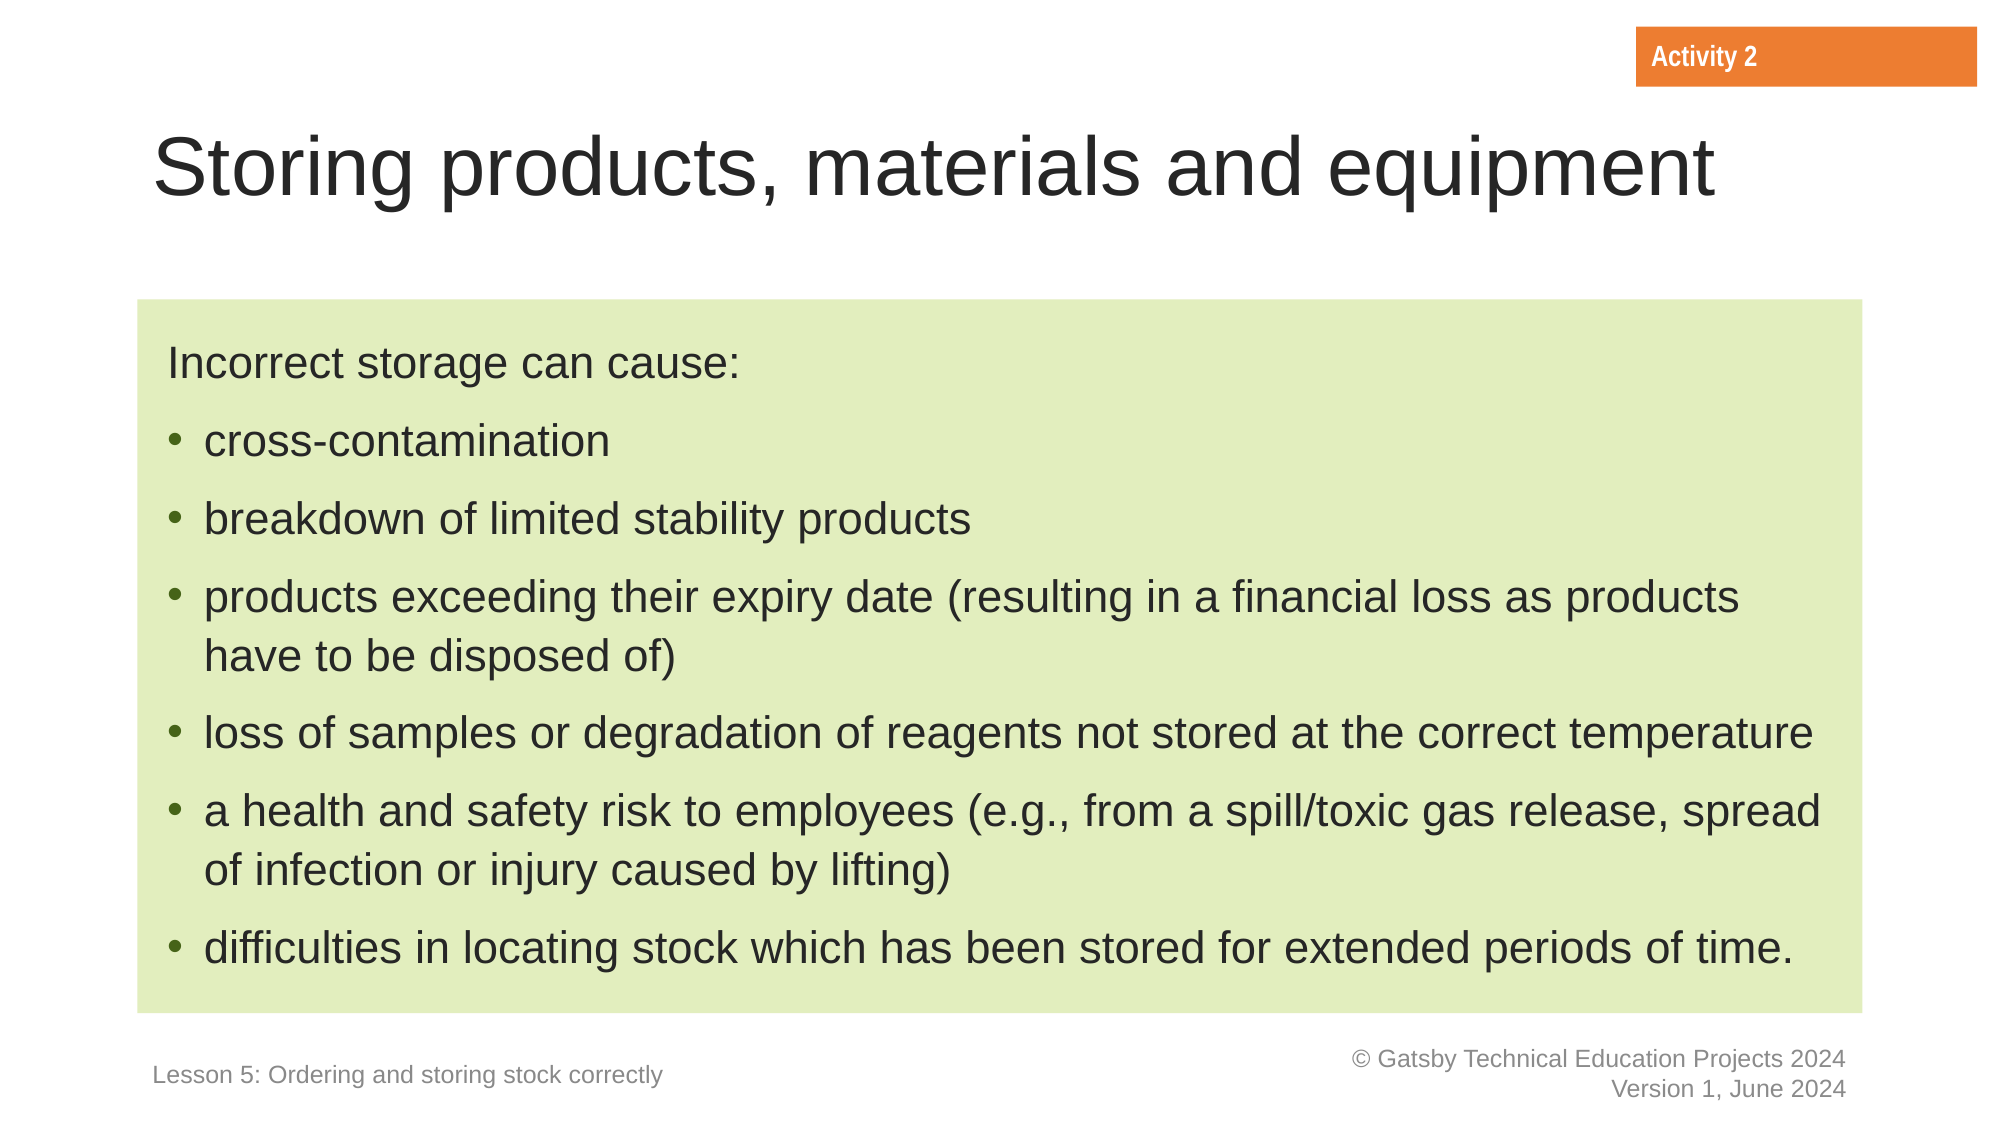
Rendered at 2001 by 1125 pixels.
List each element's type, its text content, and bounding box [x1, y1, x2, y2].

list Lesson 5: Ordering and storing stock correctly [137, 1042, 938, 1103]
list Activity 2 [1636, 26, 1978, 87]
list Incorrect storage can cause: cross-contamination breakdown of limited stability products products exceeding their expiry date (resulting in a financial loss as products have to be disposed of) loss of samples or degradation of reagents not stored at the correct temperature a health and safety risk to employees (e.g., from a spill/toxic gas release, spread of infection or injury caused by lifting) difficulties in locating stock which has been stored for extended periods of time. [137, 299, 1863, 1014]
title Storing products, materials and equipment [137, 59, 1863, 278]
